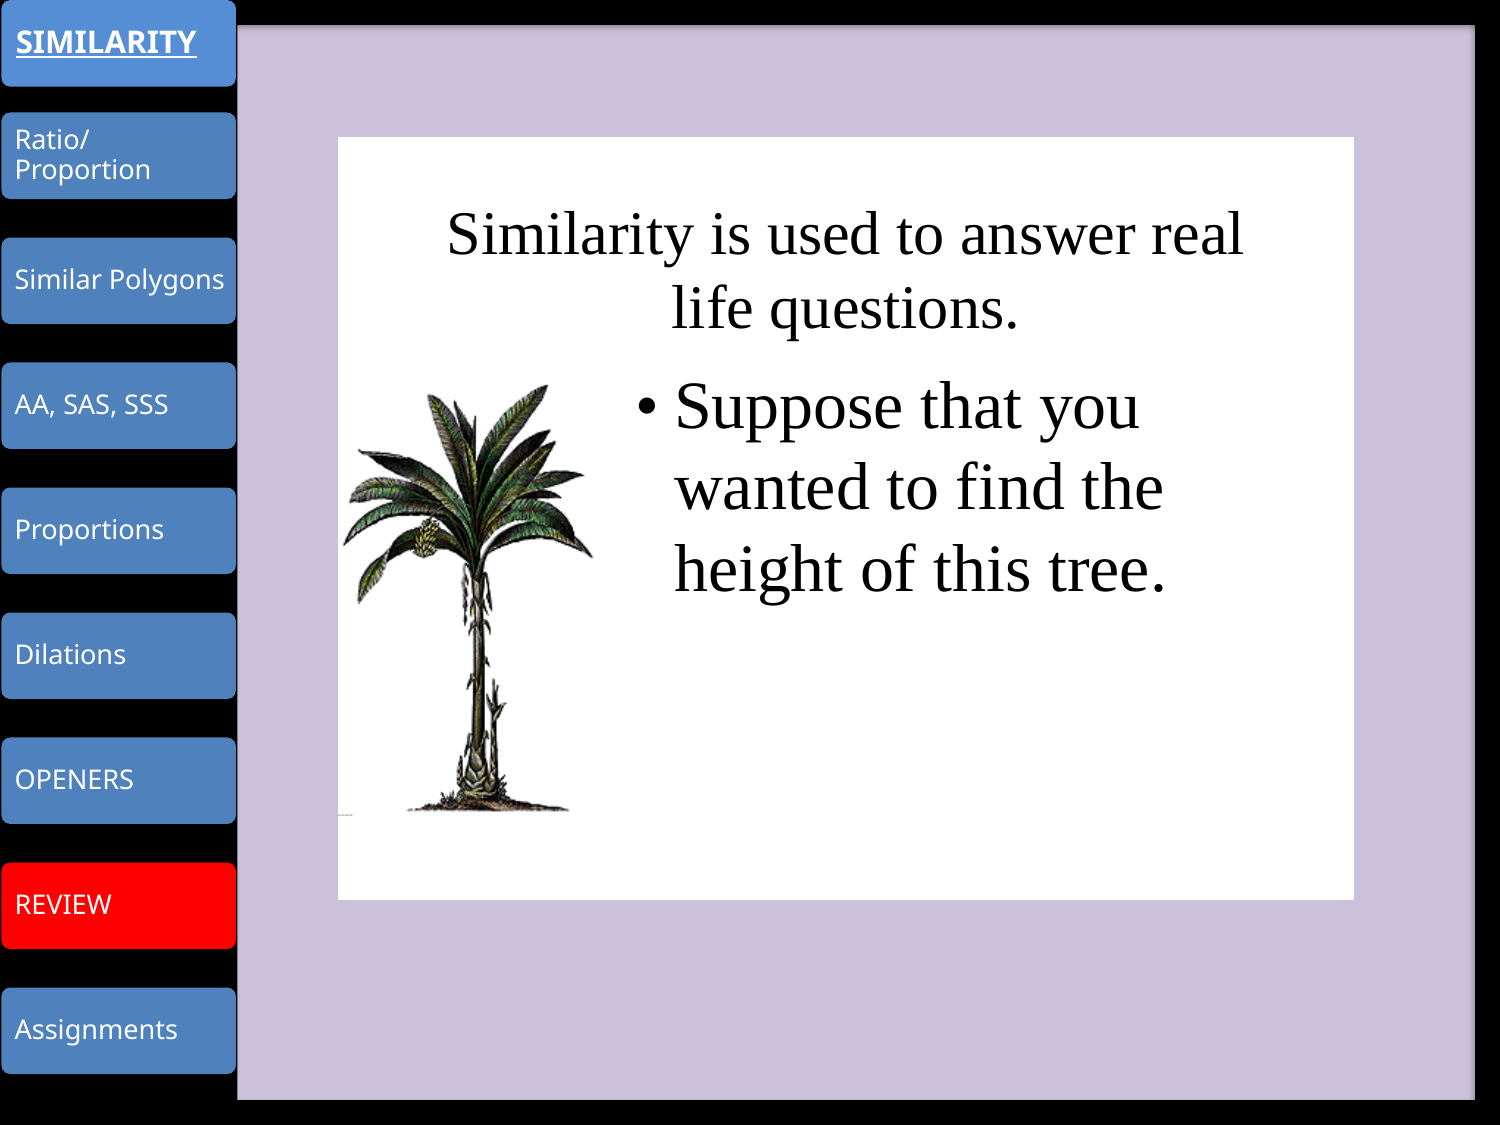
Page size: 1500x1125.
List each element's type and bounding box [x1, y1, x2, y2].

text_box [337, 137, 1355, 901]
text_box [0, 0, 238, 1125]
text_box [238, 0, 1500, 1125]
